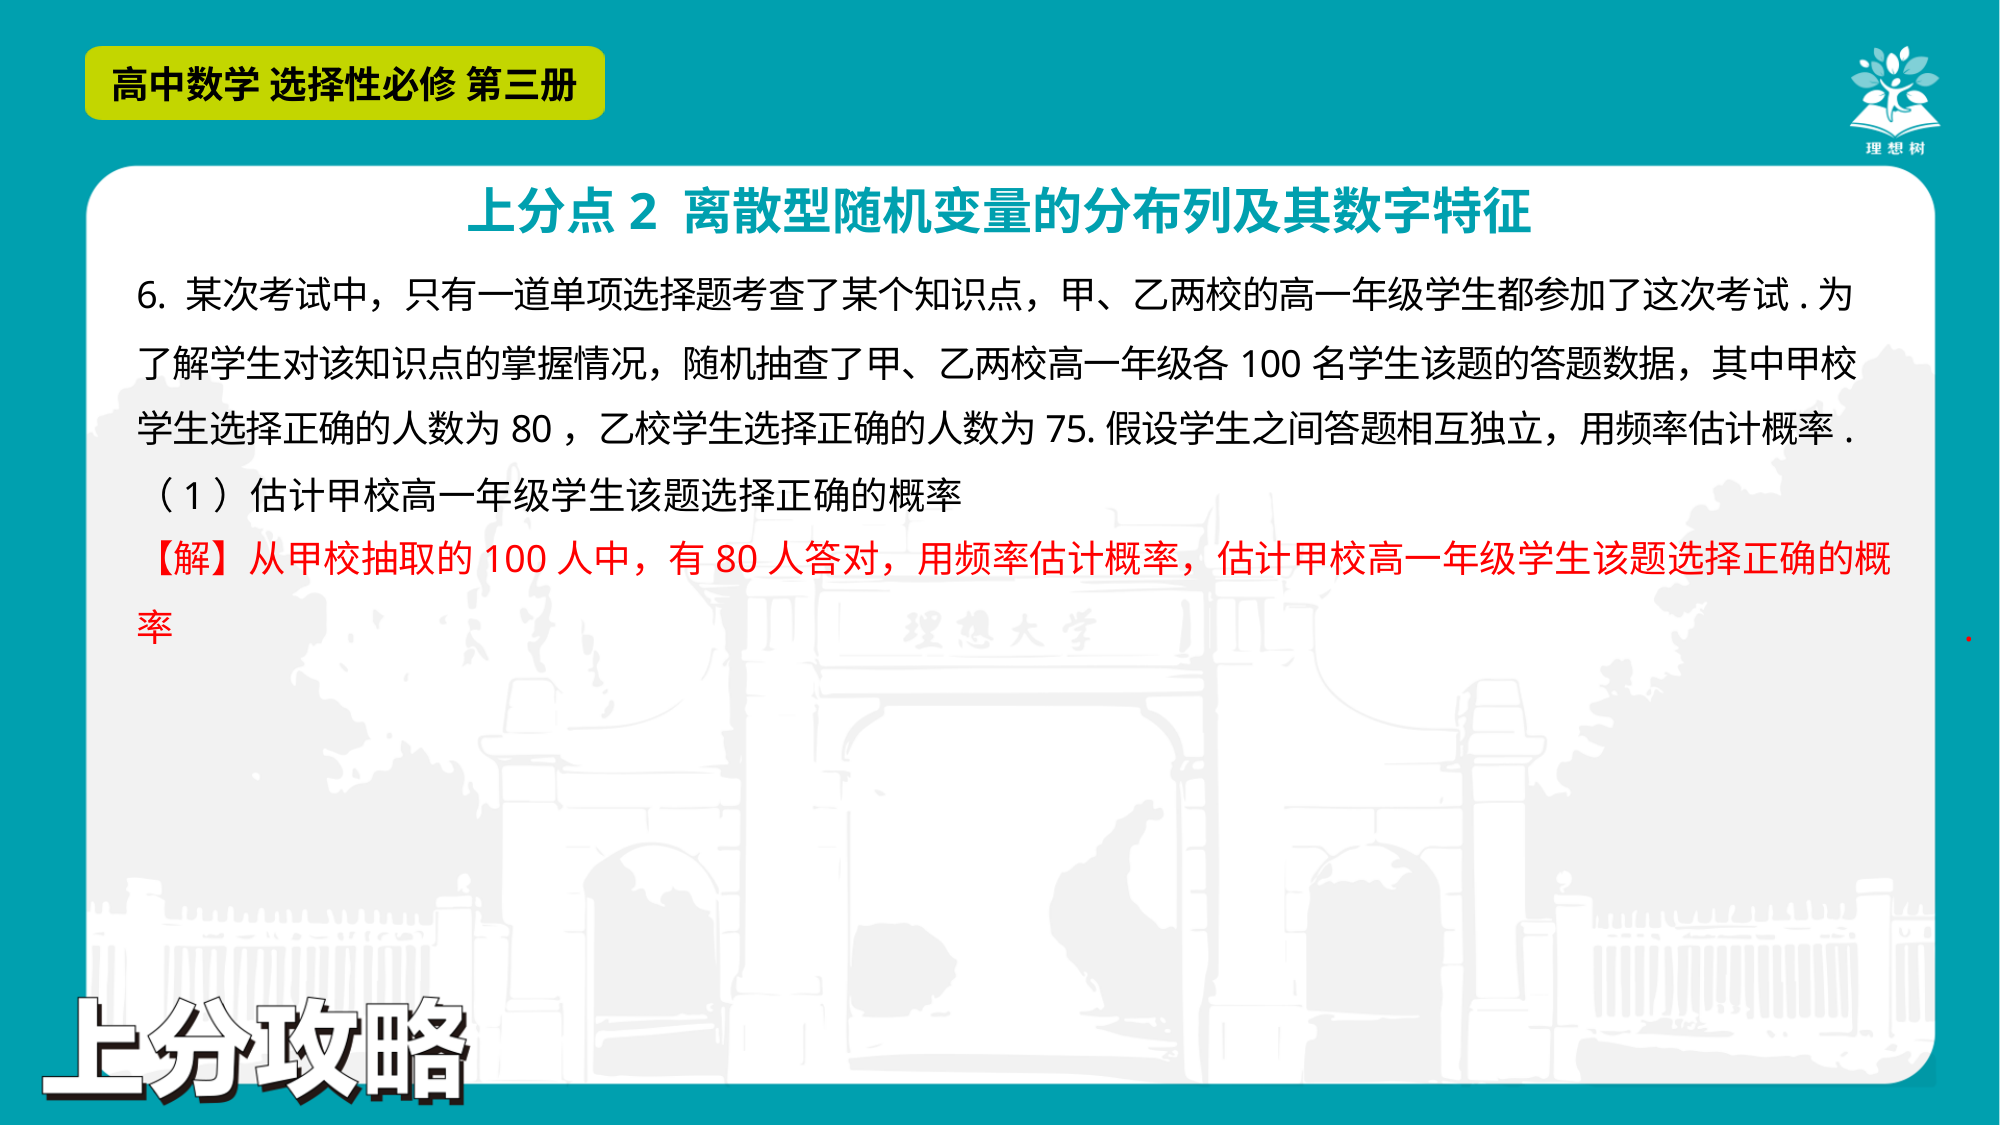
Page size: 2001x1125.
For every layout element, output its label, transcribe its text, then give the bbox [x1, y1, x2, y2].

picture [0, 0, 2000, 1125]
text_box 6. 某次考试中，只有一道单项选择题考查了某个知识点，甲、乙两校的高一年级学生都参加了这次考试.为 了解学生对该知识点的掌握情况，随机抽查了甲、乙两校高一年级各100名学生该题的答题数据，其中甲校 学生选择正确的人数为80，乙校学生选择正确的人数为75.假设学生之间答题相互独立，用频率估计概率. [136, 247, 1865, 444]
